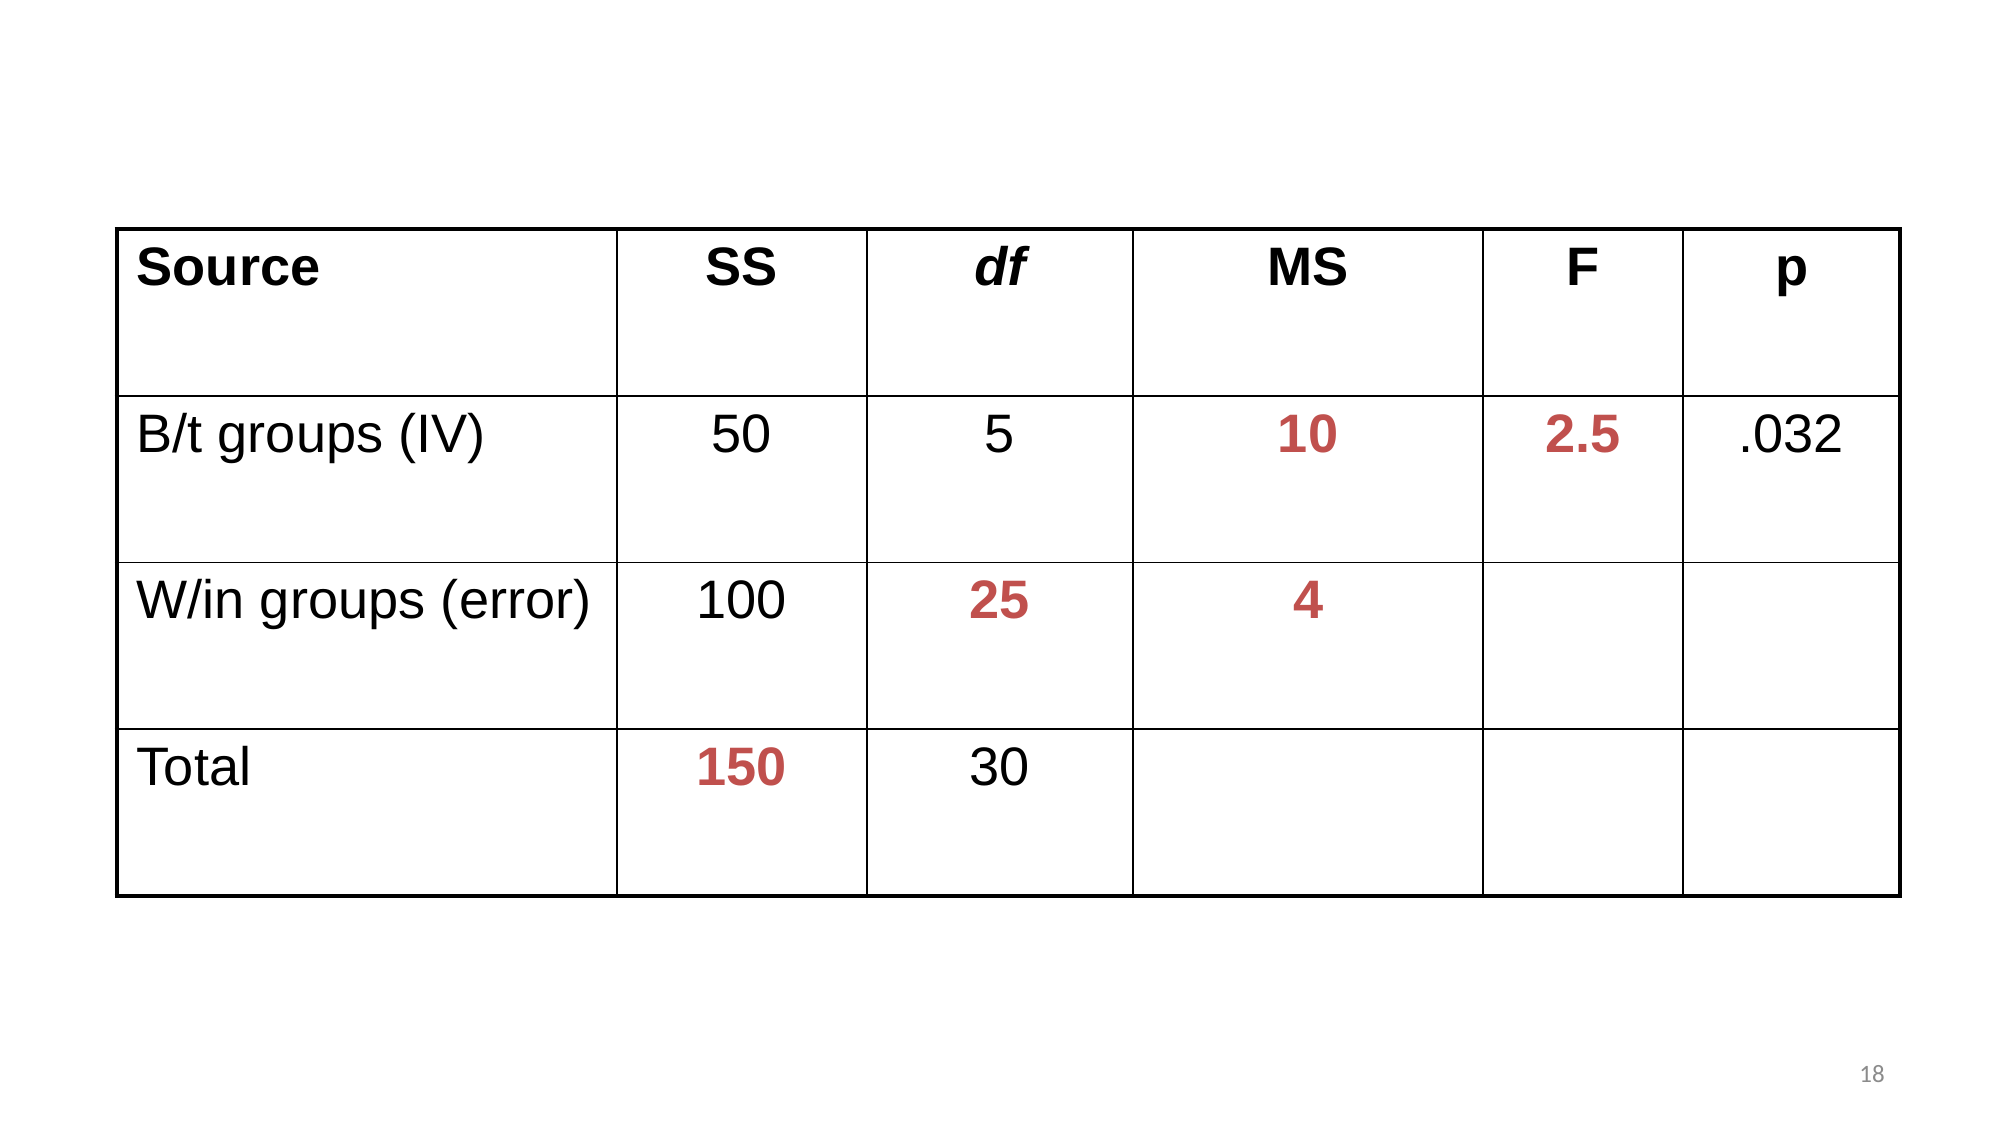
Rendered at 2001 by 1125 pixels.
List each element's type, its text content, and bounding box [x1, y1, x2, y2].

table_cell .032 [1684, 397, 1898, 562]
table_cell 150 [618, 730, 866, 894]
table_cell 25 [868, 563, 1132, 728]
table_cell [1684, 563, 1898, 728]
table_header MS [1134, 231, 1482, 395]
table_cell 10 [1134, 397, 1482, 562]
slide_number 18 [1433, 1042, 1900, 1103]
table_cell Total [119, 730, 616, 894]
table_cell [1484, 730, 1682, 894]
table_cell 30 [868, 730, 1132, 894]
table_cell [1684, 730, 1898, 894]
table_header p [1684, 231, 1898, 395]
table_header Source [119, 231, 616, 395]
table_header F [1484, 231, 1682, 395]
table_cell 4 [1134, 563, 1482, 728]
table_cell [1134, 730, 1482, 894]
table_cell B/t groups (IV) [119, 397, 616, 562]
table_cell 100 [618, 563, 866, 728]
table_cell [1484, 563, 1682, 728]
table_header SS [618, 231, 866, 395]
table_cell W/in groups (error) [119, 563, 616, 728]
table_cell 50 [618, 397, 866, 562]
table_header df [868, 231, 1132, 395]
table_cell 5 [868, 397, 1132, 562]
table_cell 2.5 [1484, 397, 1682, 562]
